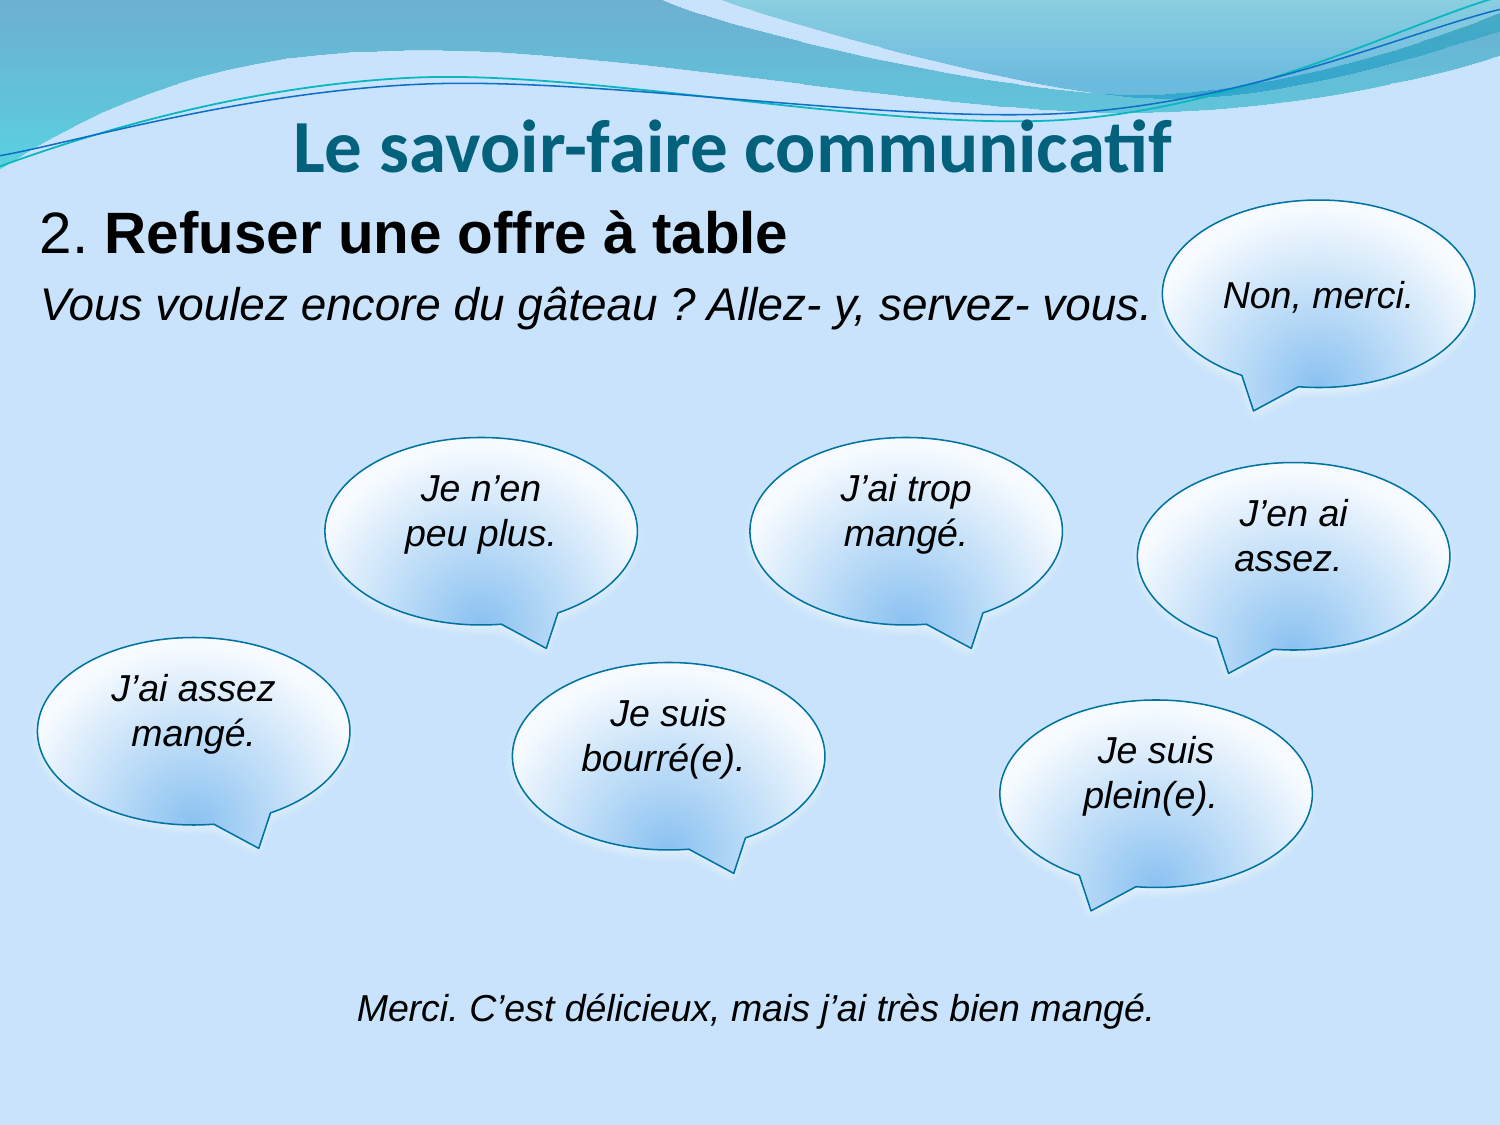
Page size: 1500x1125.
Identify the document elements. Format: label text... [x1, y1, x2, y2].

text_box Je suis bourré(e). [511, 661, 826, 875]
text_box Non, merci. [1161, 199, 1476, 412]
text_box Je suis plein(e). [999, 699, 1314, 912]
text_box J’ai trop mangé. [749, 436, 1064, 650]
text_box J’ai assez mangé. [36, 636, 351, 850]
text_box J’en ai assez. [1136, 461, 1451, 675]
title Le savoir-faire communicatif [74, 44, 1426, 188]
text_box Je n’en peu plus. [324, 436, 639, 650]
list 2. Refuser une offre à table Vous voulez encore du gâteau ? Allez- y, servez- vous. [24, 187, 1376, 401]
text_box Merci. C’est délicieux, mais j’ai très bien mangé. [287, 976, 1225, 1082]
